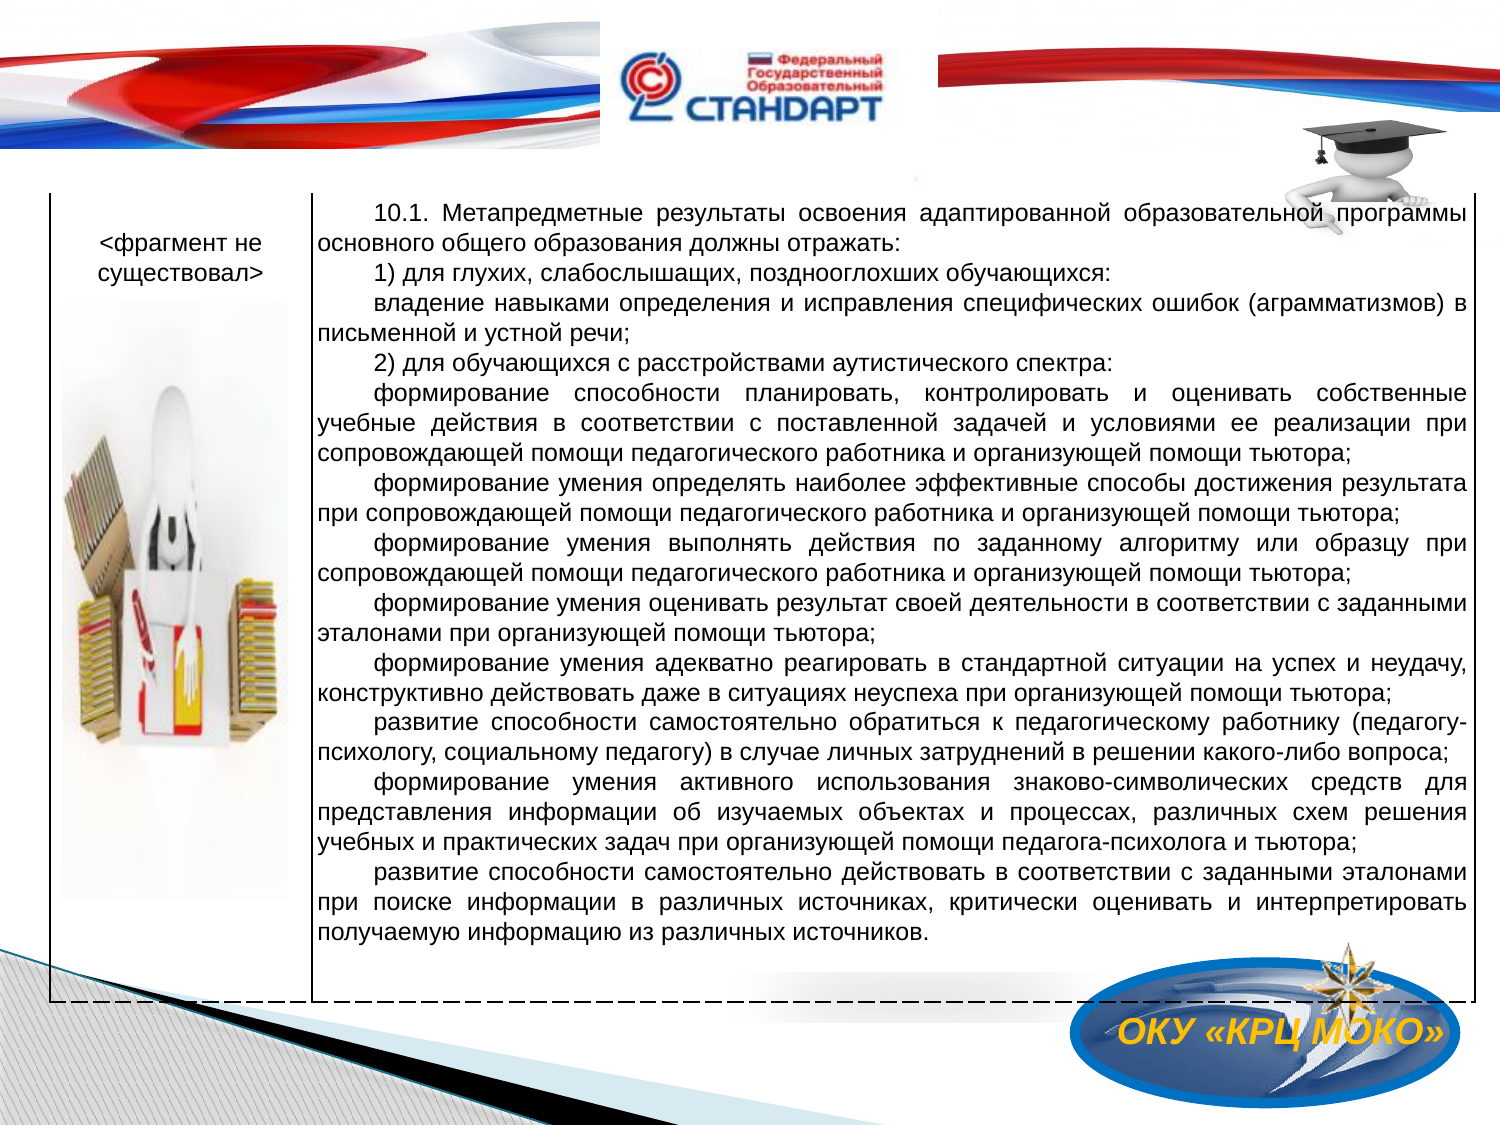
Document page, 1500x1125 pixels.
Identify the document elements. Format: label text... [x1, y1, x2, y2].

picture [1074, 937, 1456, 1104]
table_header 10.1. Метапредметные результаты освоения адаптированной образовательной программы основного общего образования должны отражать: 1) для глухих, слабослышащих, позднооглохших обучающихся: владение навыками определения и исправления специфических ошибок (аграмматизмов) в письменной и устной речи; 2) для обучающихся с расстройствами аутистического спектра: формирование способности планировать, контролировать и оценивать собственные учебные действия в соответствии с поставленной задачей и условиями ее реализации при сопровождающей помощи педагогического работника и организующей помощи тьютора; формирование умения определять наиболее эффективные способы достижения результата при сопровождающей помощи педагогического работника и организующей помощи тьютора; формирование умения выполнять действия по заданному алгоритму или образцу при сопровождающей помощи педагогического работника и организующей помощи тьютора; формирование умения оценивать результат своей деятельности в соответствии с заданными эталонами при организующей помощи тьютора; формирование умения адекватно реагировать в стандартной ситуации на успех и неудачу, конструктивно действовать даже в ситуациях неуспеха при организующей помощи тьютора; развитие способности самостоятельно обратиться к педагогическому работнику (педагогу-психологу, социальному педагогу) в случае личных затруднений в решении какого-либо вопроса; формирование умения активного использования знаково-символических средств для представления информации об изучаемых объектах и процессах, различных схем решения учебных и практических задач при организующей помощи педагога-психолога и тьютора; развитие способности самостоятельно действовать в соответствии с заданными эталонами при поиске информации в различных источниках, критически оценивать и интерпретировать получаемую информацию из различных источников. [313, 193, 1474, 1002]
picture [0, 0, 1500, 244]
table_header <фрагмент не существовал> [51, 193, 311, 1002]
picture [62, 299, 288, 901]
